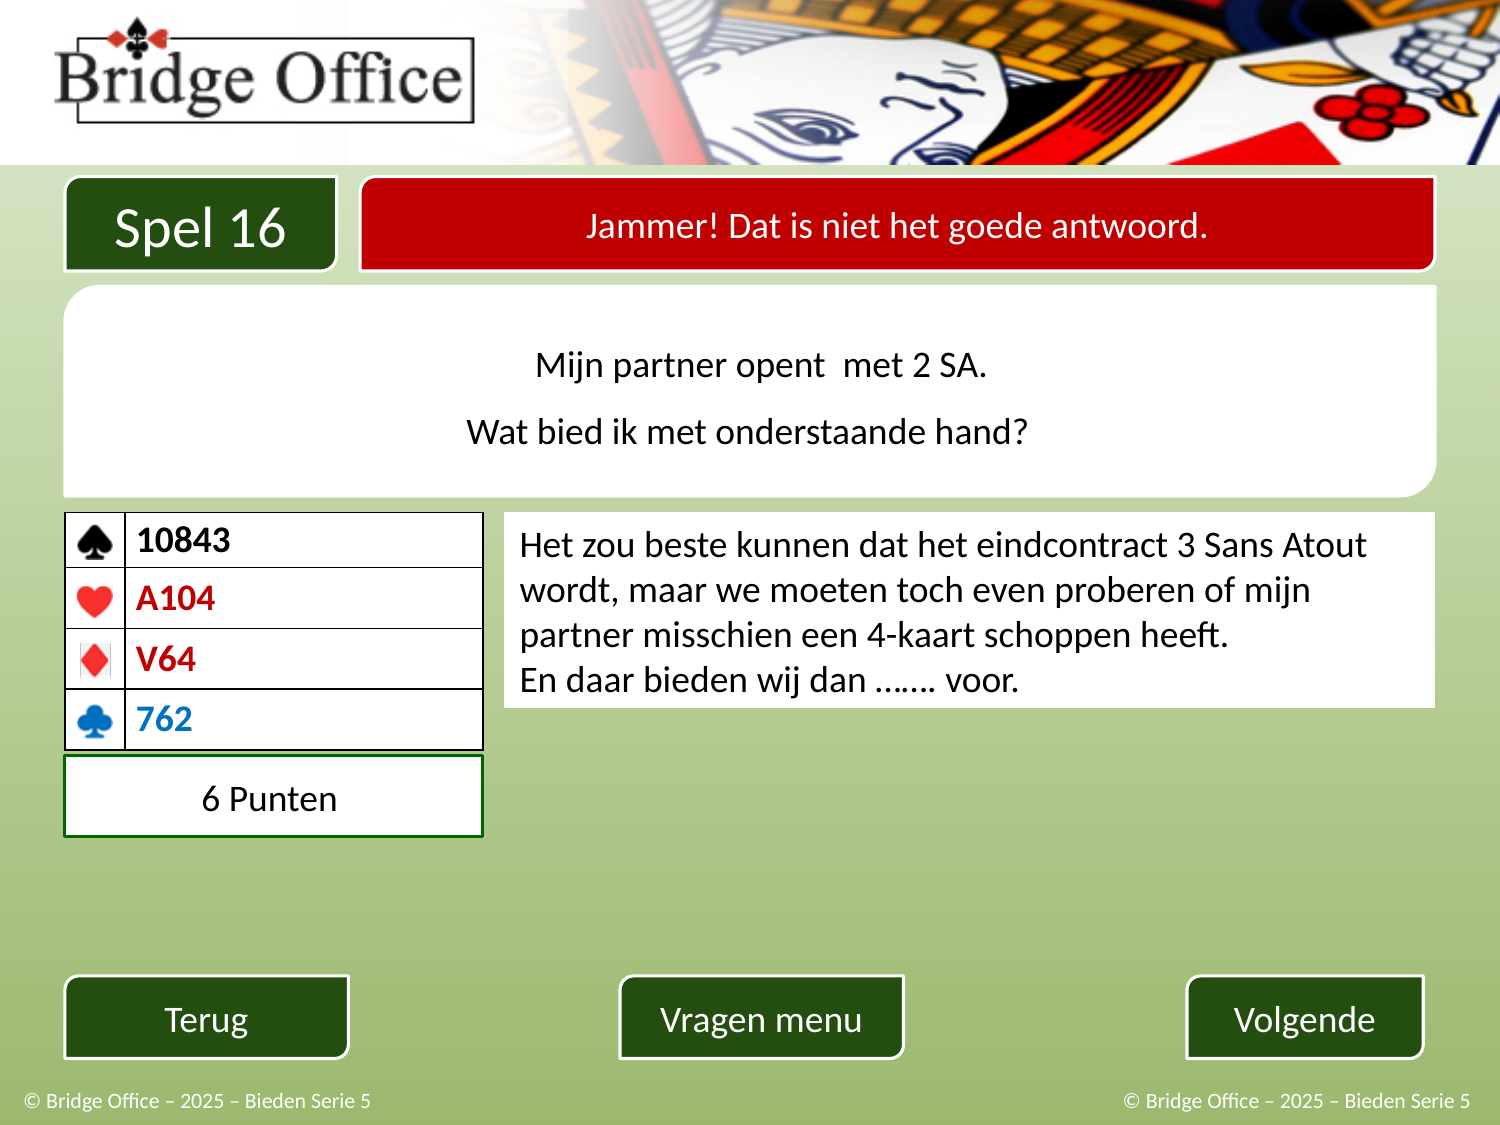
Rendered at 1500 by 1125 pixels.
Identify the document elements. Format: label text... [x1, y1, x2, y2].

text_box [63, 284, 1437, 498]
table_cell V64 [126, 629, 482, 688]
text_box © Bridge Office – 2025 – Bieden Serie 5 [1107, 1079, 1500, 1121]
picture [77, 585, 114, 618]
table_header [66, 513, 124, 567]
text_box Het zou beste kunnen dat het eindcontract 3 Sans Atout wordt, maar we moeten toch even proberen of mijn partner misschien een 4-kaart schoppen heeft. En daar bieden wij dan ……. voor. [504, 512, 1435, 708]
table_cell [66, 690, 124, 749]
table_cell 762 [126, 690, 482, 749]
picture [77, 703, 114, 740]
picture [77, 524, 114, 561]
table_cell A104 [126, 568, 482, 628]
text_box Spel 16 [63, 179, 339, 273]
picture [77, 643, 114, 679]
text_box 6 Punten [63, 754, 484, 838]
text_box Jammer! Dat is niet het goede antwoord. [358, 179, 1437, 273]
text_box Wat bied ik met onderstaande hand? [451, 399, 1072, 460]
text_box Vragen menu [618, 974, 906, 1061]
table_cell [66, 629, 124, 688]
text_box Volgende [1185, 974, 1425, 1061]
table_header 10843 [126, 513, 482, 567]
text_box © Bridge Office – 2025 – Bieden Serie 5 [8, 1079, 393, 1121]
text_box Terug [63, 974, 350, 1061]
text_box Mijn partner opent met 2 SA. [508, 332, 1015, 393]
table_cell [66, 568, 124, 628]
picture [0, 0, 1500, 166]
